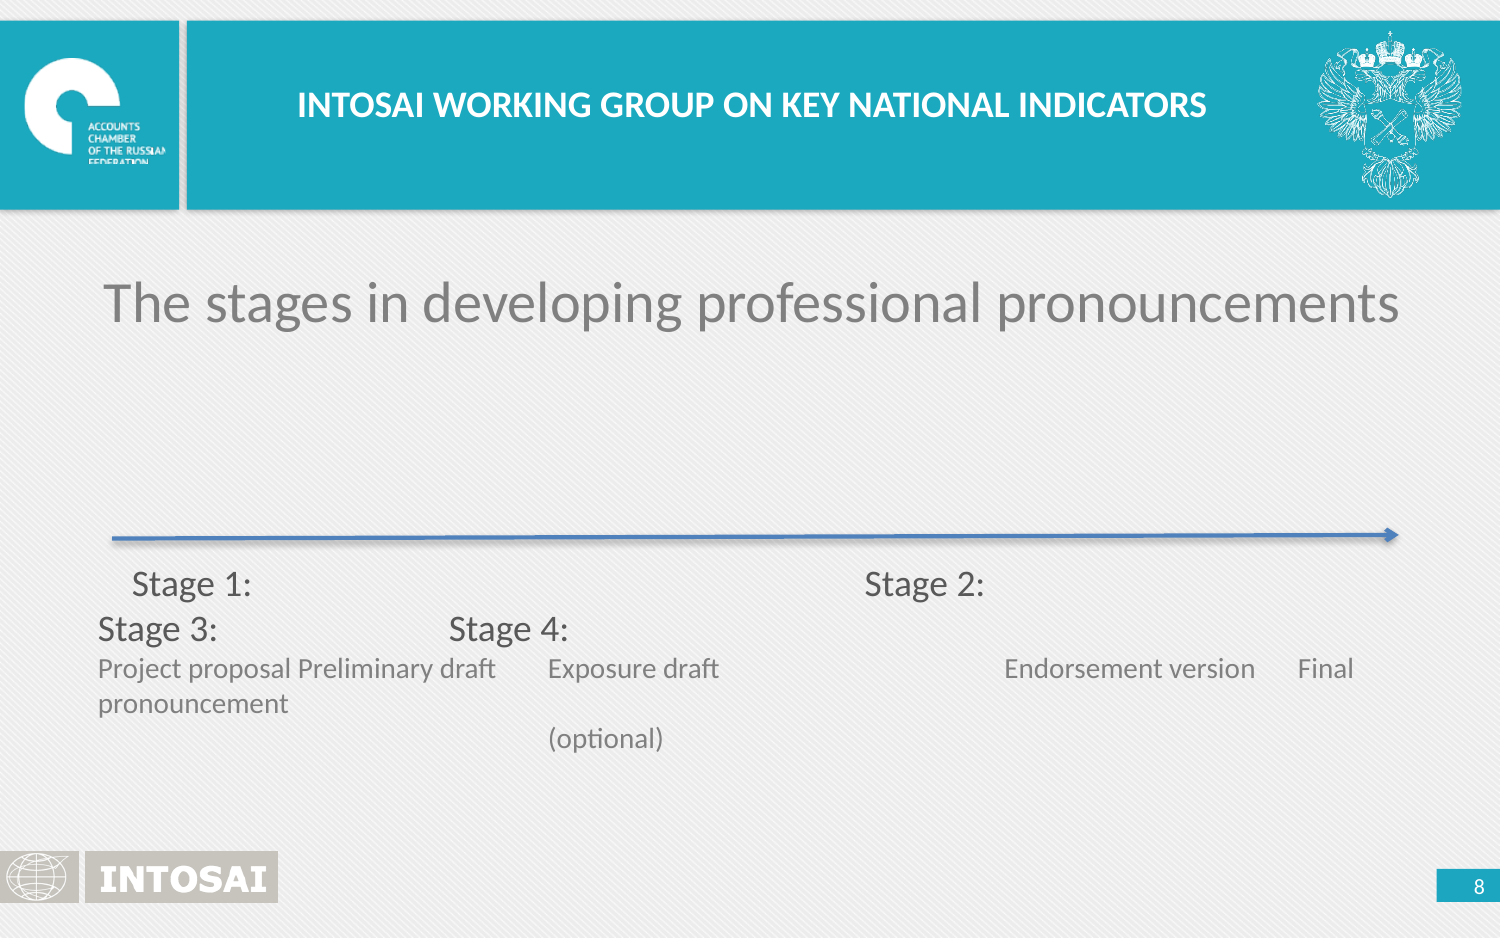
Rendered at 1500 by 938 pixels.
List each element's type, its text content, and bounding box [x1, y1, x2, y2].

text_box INTOSAI WORKING GROUP ON KEY NATIONAL INDICATORS [282, 72, 1265, 133]
picture [0, 0, 1500, 938]
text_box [111, 534, 1399, 539]
text_box The stages in developing professional pronouncements Stage 1: Stage 2: Stage 3: Stage 4: Project proposal Preliminary draft Exposure draft Endorsement version Final pronouncement (optional) [83, 256, 1435, 762]
